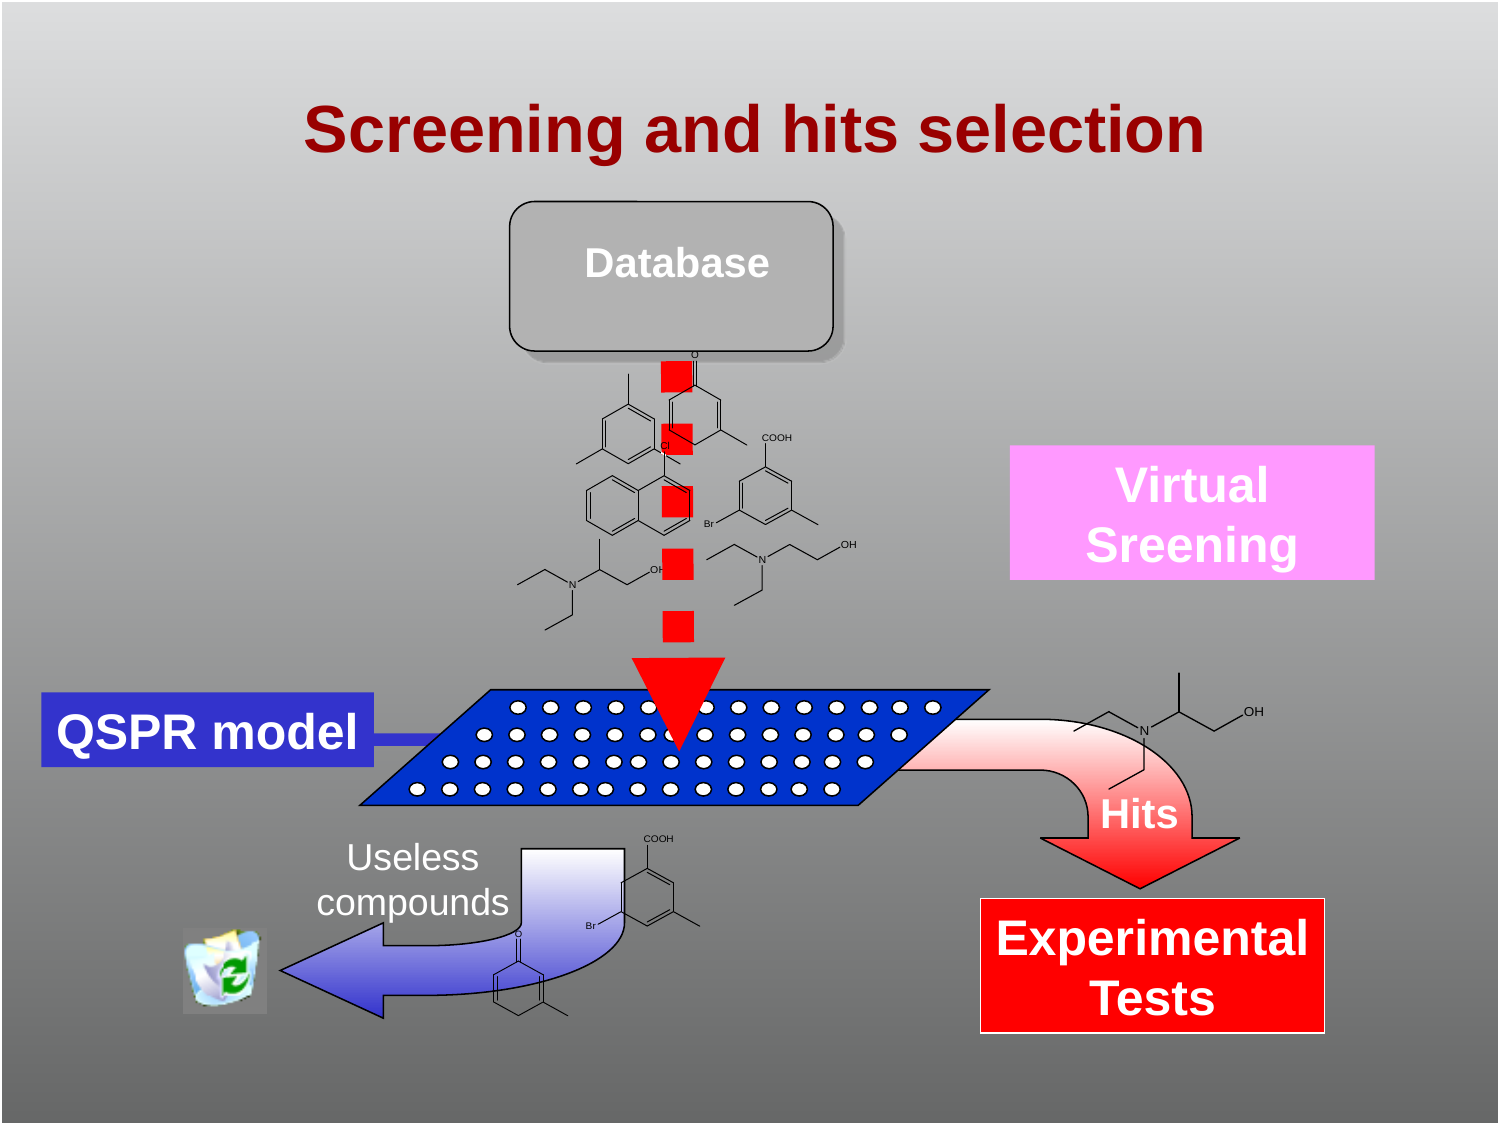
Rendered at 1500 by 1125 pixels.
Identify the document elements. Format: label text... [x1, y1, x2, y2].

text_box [182, 825, 526, 1015]
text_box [509, 201, 834, 352]
text_box Virtual Sreening [1009, 445, 1375, 580]
text_box [529, 848, 619, 971]
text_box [702, 432, 822, 530]
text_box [702, 538, 858, 609]
text_box [0, 0, 1500, 1125]
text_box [513, 535, 668, 634]
text_box [994, 719, 1063, 776]
text_box QSPR model [41, 692, 355, 768]
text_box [979, 778, 1326, 1036]
text_box Screening and hits selection [288, 78, 1222, 173]
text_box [572, 349, 750, 539]
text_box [527, 928, 571, 1019]
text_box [1068, 668, 1266, 794]
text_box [584, 833, 703, 932]
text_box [359, 689, 990, 806]
